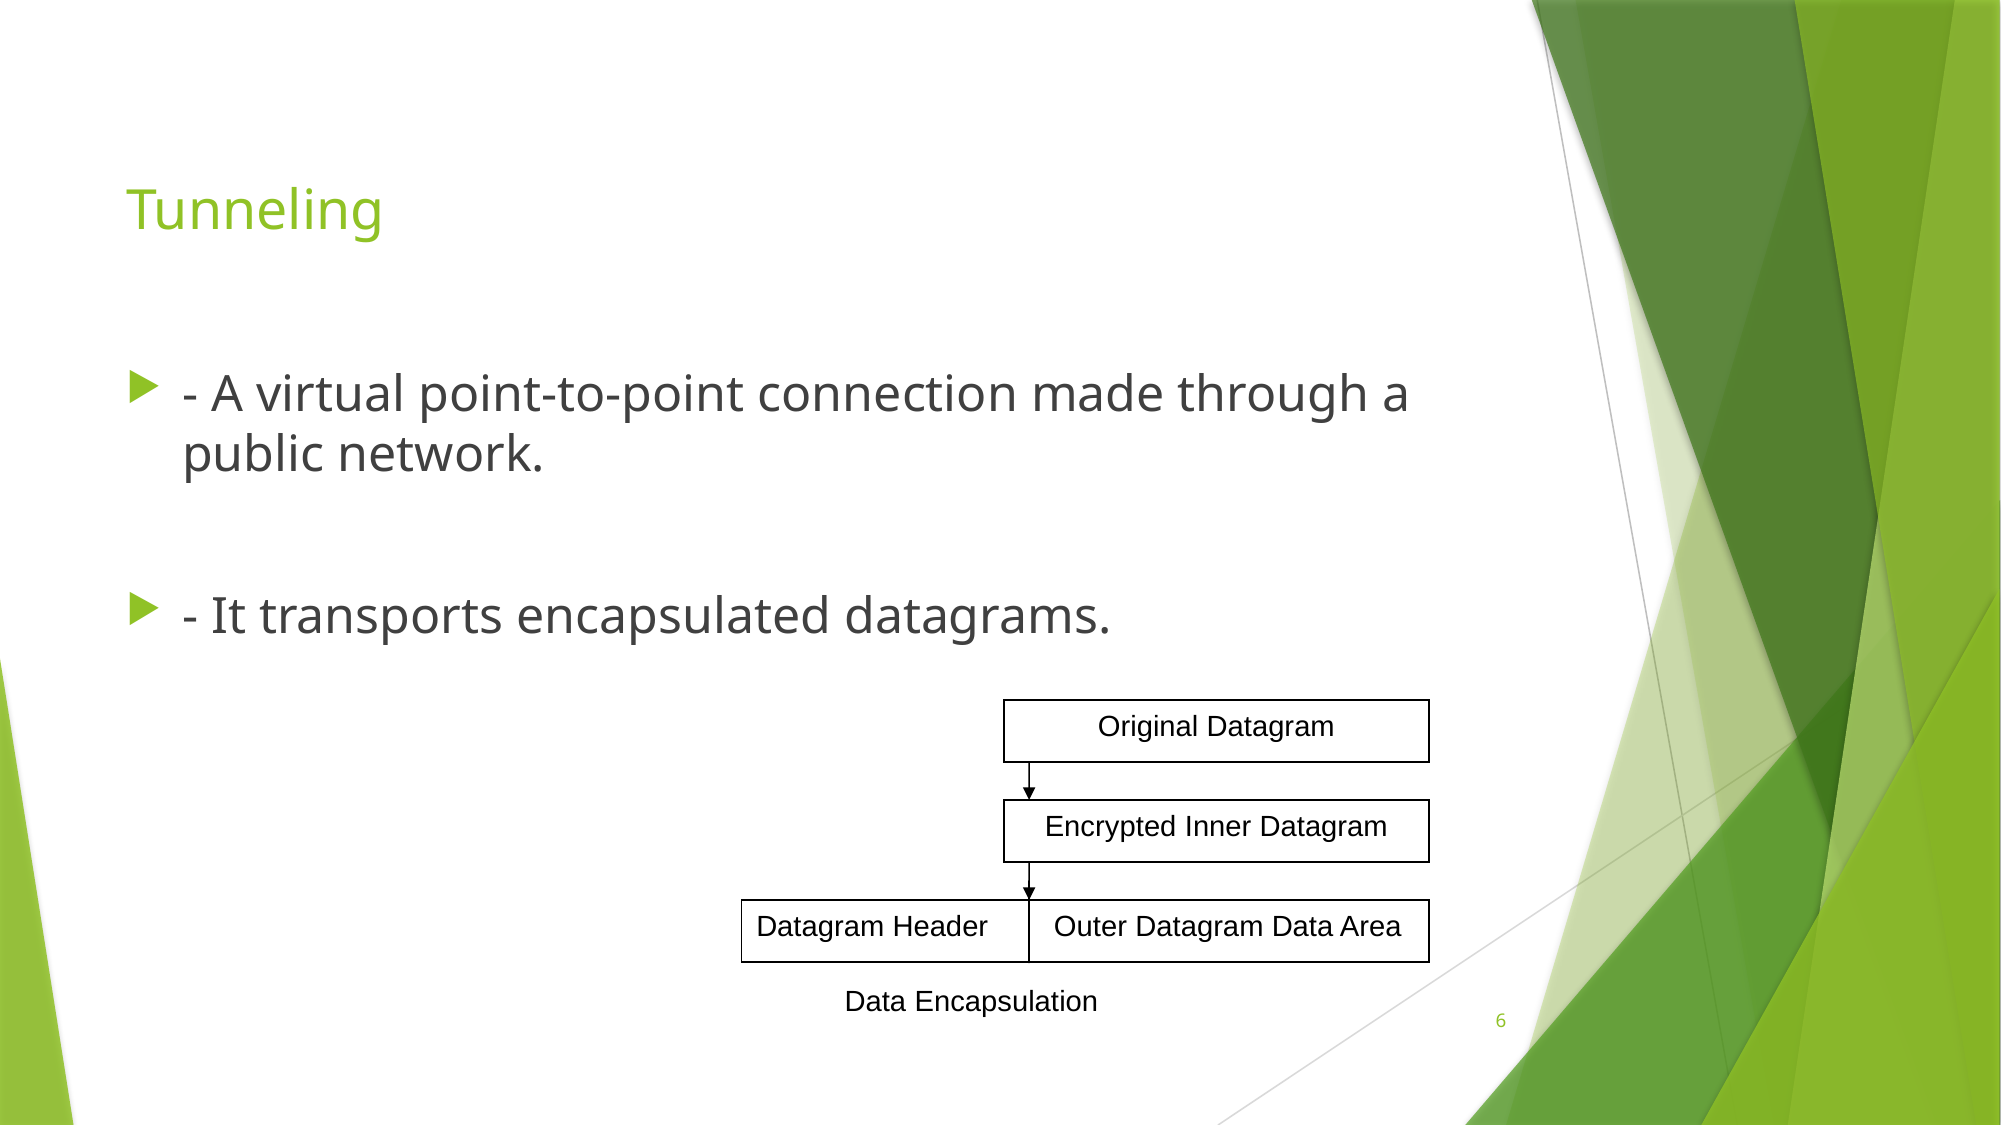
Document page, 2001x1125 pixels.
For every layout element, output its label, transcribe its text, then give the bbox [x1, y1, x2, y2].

text_box Datagram Header Outer Datagram Data Area [1030, 899, 1430, 963]
text_box Data Encapsulation [829, 975, 1114, 1025]
text_box [1030, 887, 1036, 899]
title Tunneling [111, 99, 1522, 317]
text_box Datagram Header Outer Datagram Data Area [741, 899, 1028, 963]
text_box Encrypted Inner Datagram [1004, 799, 1430, 863]
slide_number 6 [1409, 991, 1522, 1051]
list - A virtual point-to-point connection made through a public network. - It transports encapsulated datagrams. [111, 354, 1522, 992]
text_box Original Datagram [1004, 699, 1430, 763]
text_box [1022, 763, 1036, 800]
text_box [1022, 887, 1028, 898]
